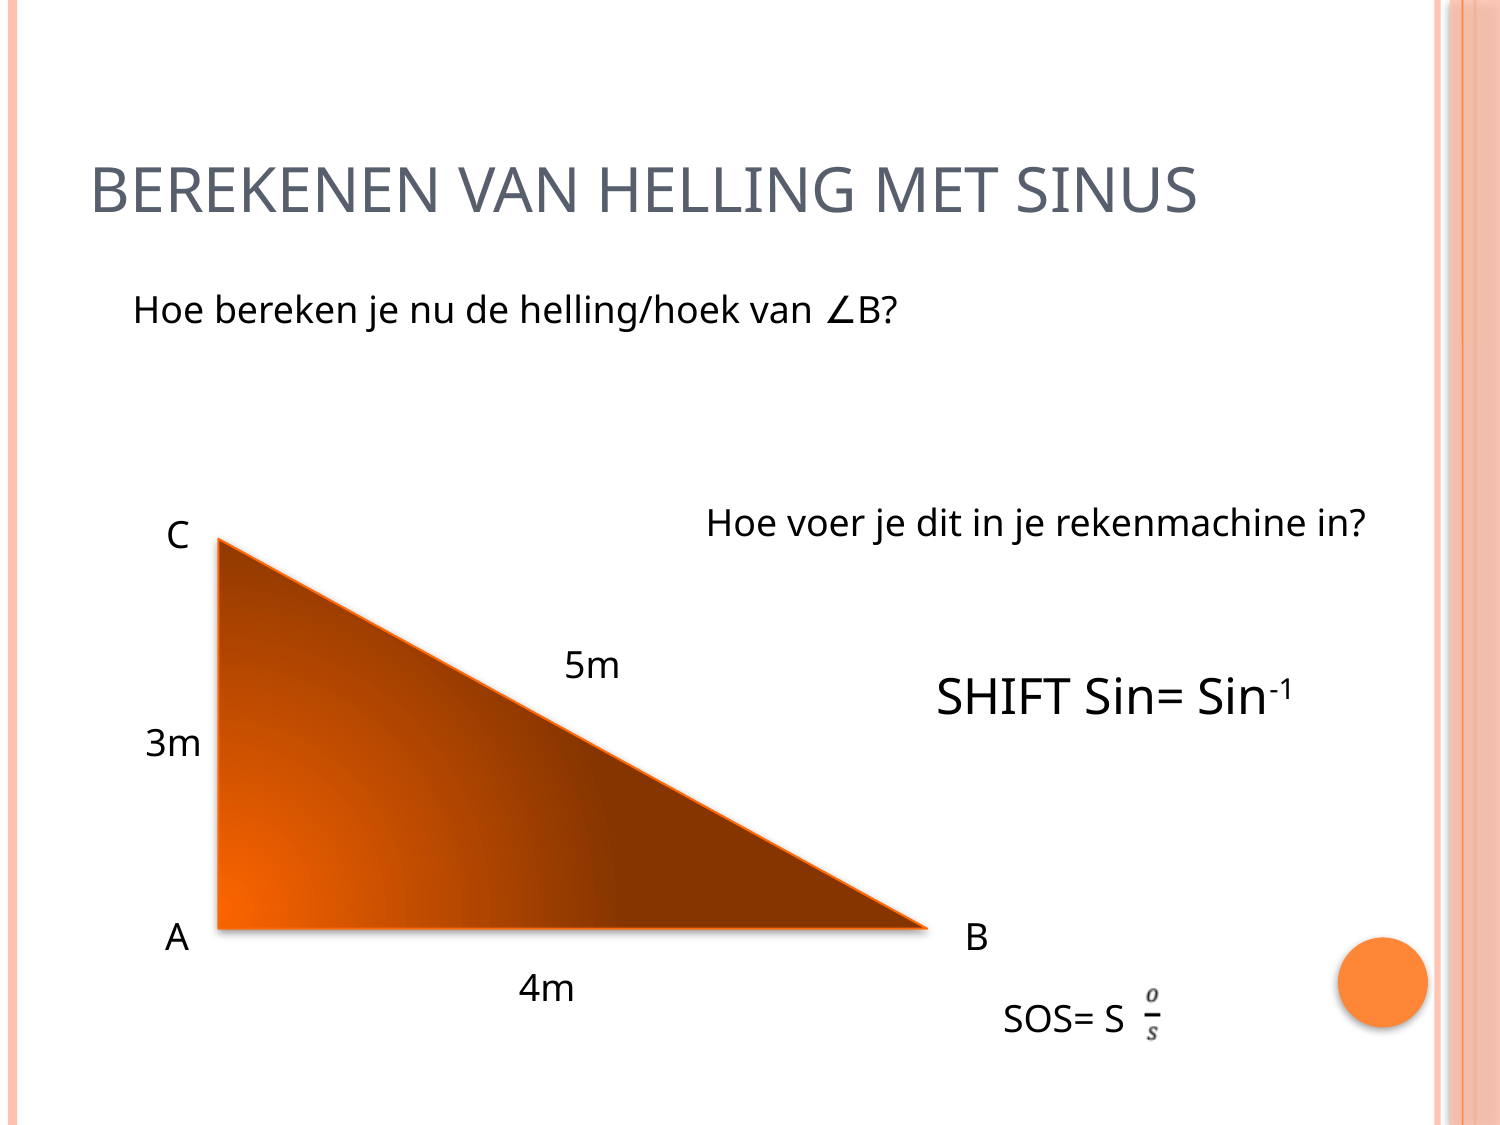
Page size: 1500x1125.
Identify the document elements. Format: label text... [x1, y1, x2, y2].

text_box Hoe voer je dit in je rekenmachine in? [690, 491, 1459, 552]
text_box Hoe bereken je nu de helling/hoek van ∠B? [117, 278, 923, 339]
text_box A [150, 905, 205, 965]
text_box C [151, 503, 205, 564]
text_box B [949, 905, 1004, 965]
text_box [217, 537, 929, 930]
text_box 4m [504, 956, 591, 1017]
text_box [678, 987, 1500, 1066]
text_box 3m [130, 711, 217, 772]
title Berekenen van helling met Sinus [75, 45, 1300, 233]
text_box SHIFT Sin= Sin-1 [921, 656, 1323, 732]
text_box 5m [549, 633, 636, 694]
